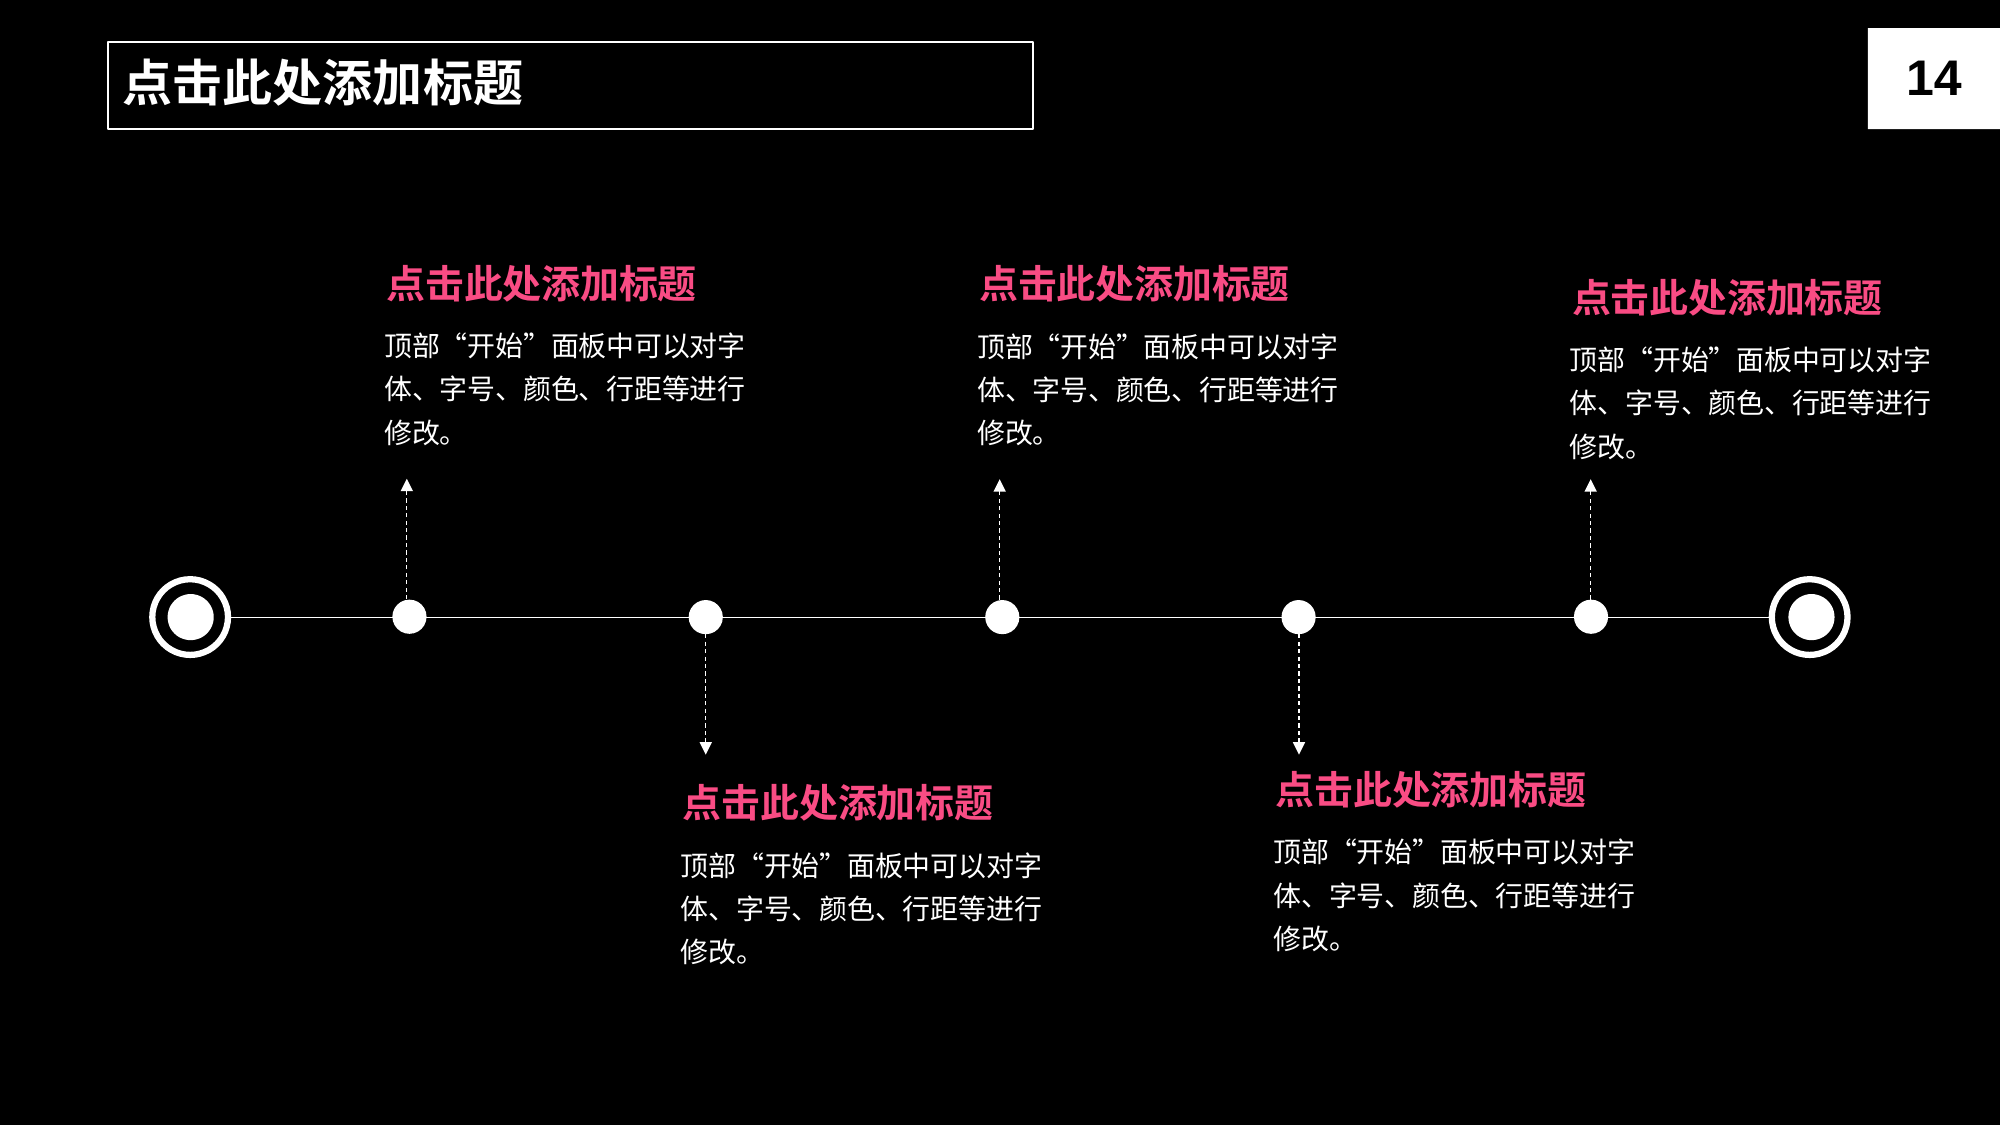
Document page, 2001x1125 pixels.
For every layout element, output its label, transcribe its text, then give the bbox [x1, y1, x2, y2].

text_box 顶部“开始”面板中可以对字体、字号、颜色、行距等进行修改。 [1555, 325, 1951, 470]
text_box [1771, 579, 1848, 655]
text_box 点击此处添加标题 [964, 252, 1305, 314]
list 点击此处添加标题 [107, 41, 1034, 130]
text_box [985, 600, 1020, 617]
text_box [392, 599, 427, 617]
text_box 顶部“开始”面板中可以对字体、字号、颜色、行距等进行修改。 [369, 311, 765, 457]
text_box 点击此处添加标题 [668, 771, 1008, 834]
text_box 顶部“开始”面板中可以对字体、字号、颜色、行距等进行修改。 [1258, 817, 1654, 963]
text_box [1788, 594, 1835, 641]
text_box [1574, 618, 1608, 634]
text_box 点击此处添加标题 [1557, 265, 1898, 328]
text_box [392, 618, 427, 634]
list 14 [1867, 28, 2000, 130]
text_box [167, 594, 214, 641]
text_box [152, 579, 229, 655]
text_box [1573, 599, 1609, 617]
text_box [1281, 618, 1316, 635]
text_box 顶部“开始”面板中可以对字体、字号、颜色、行距等进行修改。 [666, 831, 1062, 976]
text_box 顶部“开始”面板中可以对字体、字号、颜色、行距等进行修改。 [962, 311, 1358, 457]
text_box [985, 618, 1020, 635]
text_box [1281, 600, 1316, 617]
text_box [688, 600, 723, 617]
text_box 点击此处添加标题 [371, 252, 712, 314]
text_box 点击此处添加标题 [1261, 758, 1601, 820]
text_box [688, 618, 723, 635]
